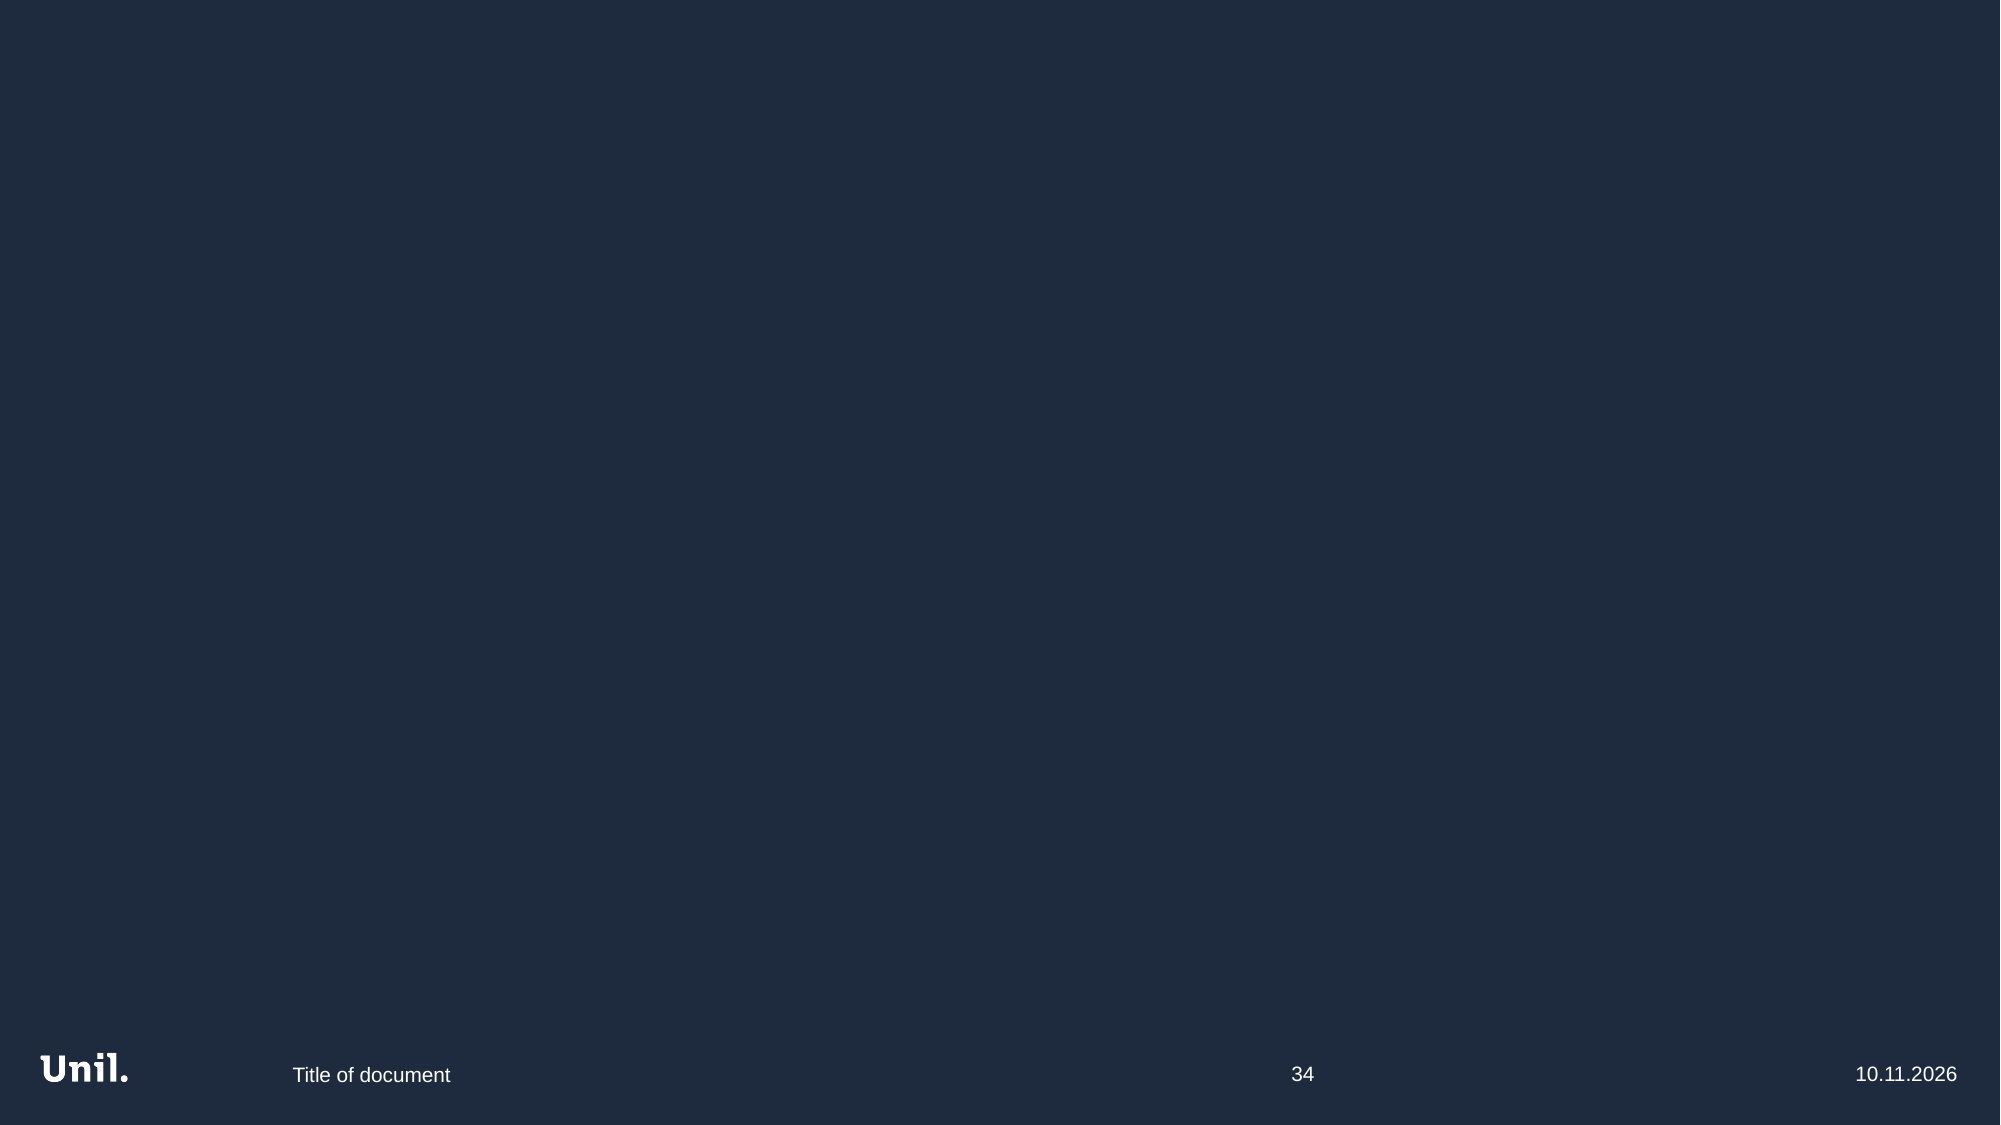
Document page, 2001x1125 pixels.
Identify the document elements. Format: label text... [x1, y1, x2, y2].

footer Title of document [292, 1011, 1048, 1087]
slide_number 34 [1250, 1037, 1355, 1086]
picture [27, 1042, 141, 1095]
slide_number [1789, 1026, 1958, 1086]
